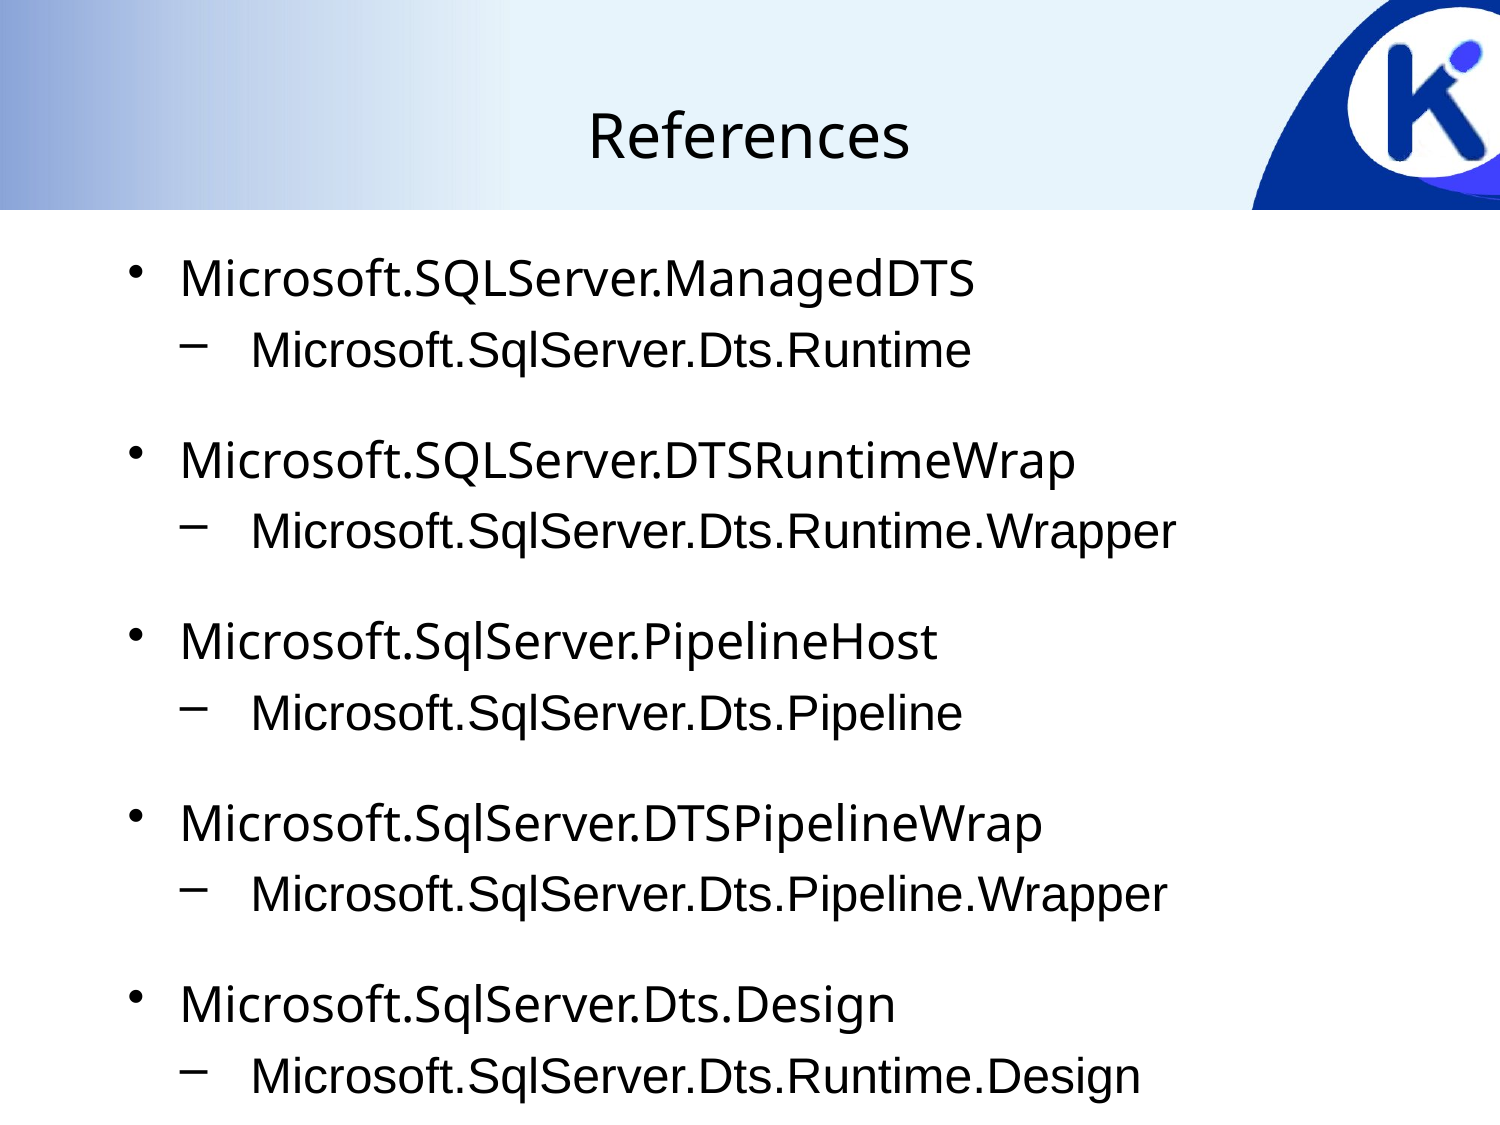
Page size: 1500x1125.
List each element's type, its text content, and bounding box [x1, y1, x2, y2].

list Microsoft.SQLServer.ManagedDTS Microsoft.SqlServer.Dts.Runtime Microsoft.SQLServer.DTSRuntimeWrap Microsoft.SqlServer.Dts.Runtime.Wrapper Microsoft.SqlServer.PipelineHost Microsoft.SqlServer.Dts.Pipeline Microsoft.SqlServer.DTSPipelineWrap Microsoft.SqlServer.Dts.Pipeline.Wrapper Microsoft.SqlServer.Dts.Design Microsoft.SqlServer.Dts.Runtime.Design [112, 245, 1388, 1076]
picture [0, 0, 1500, 46]
title References [0, 46, 1500, 235]
